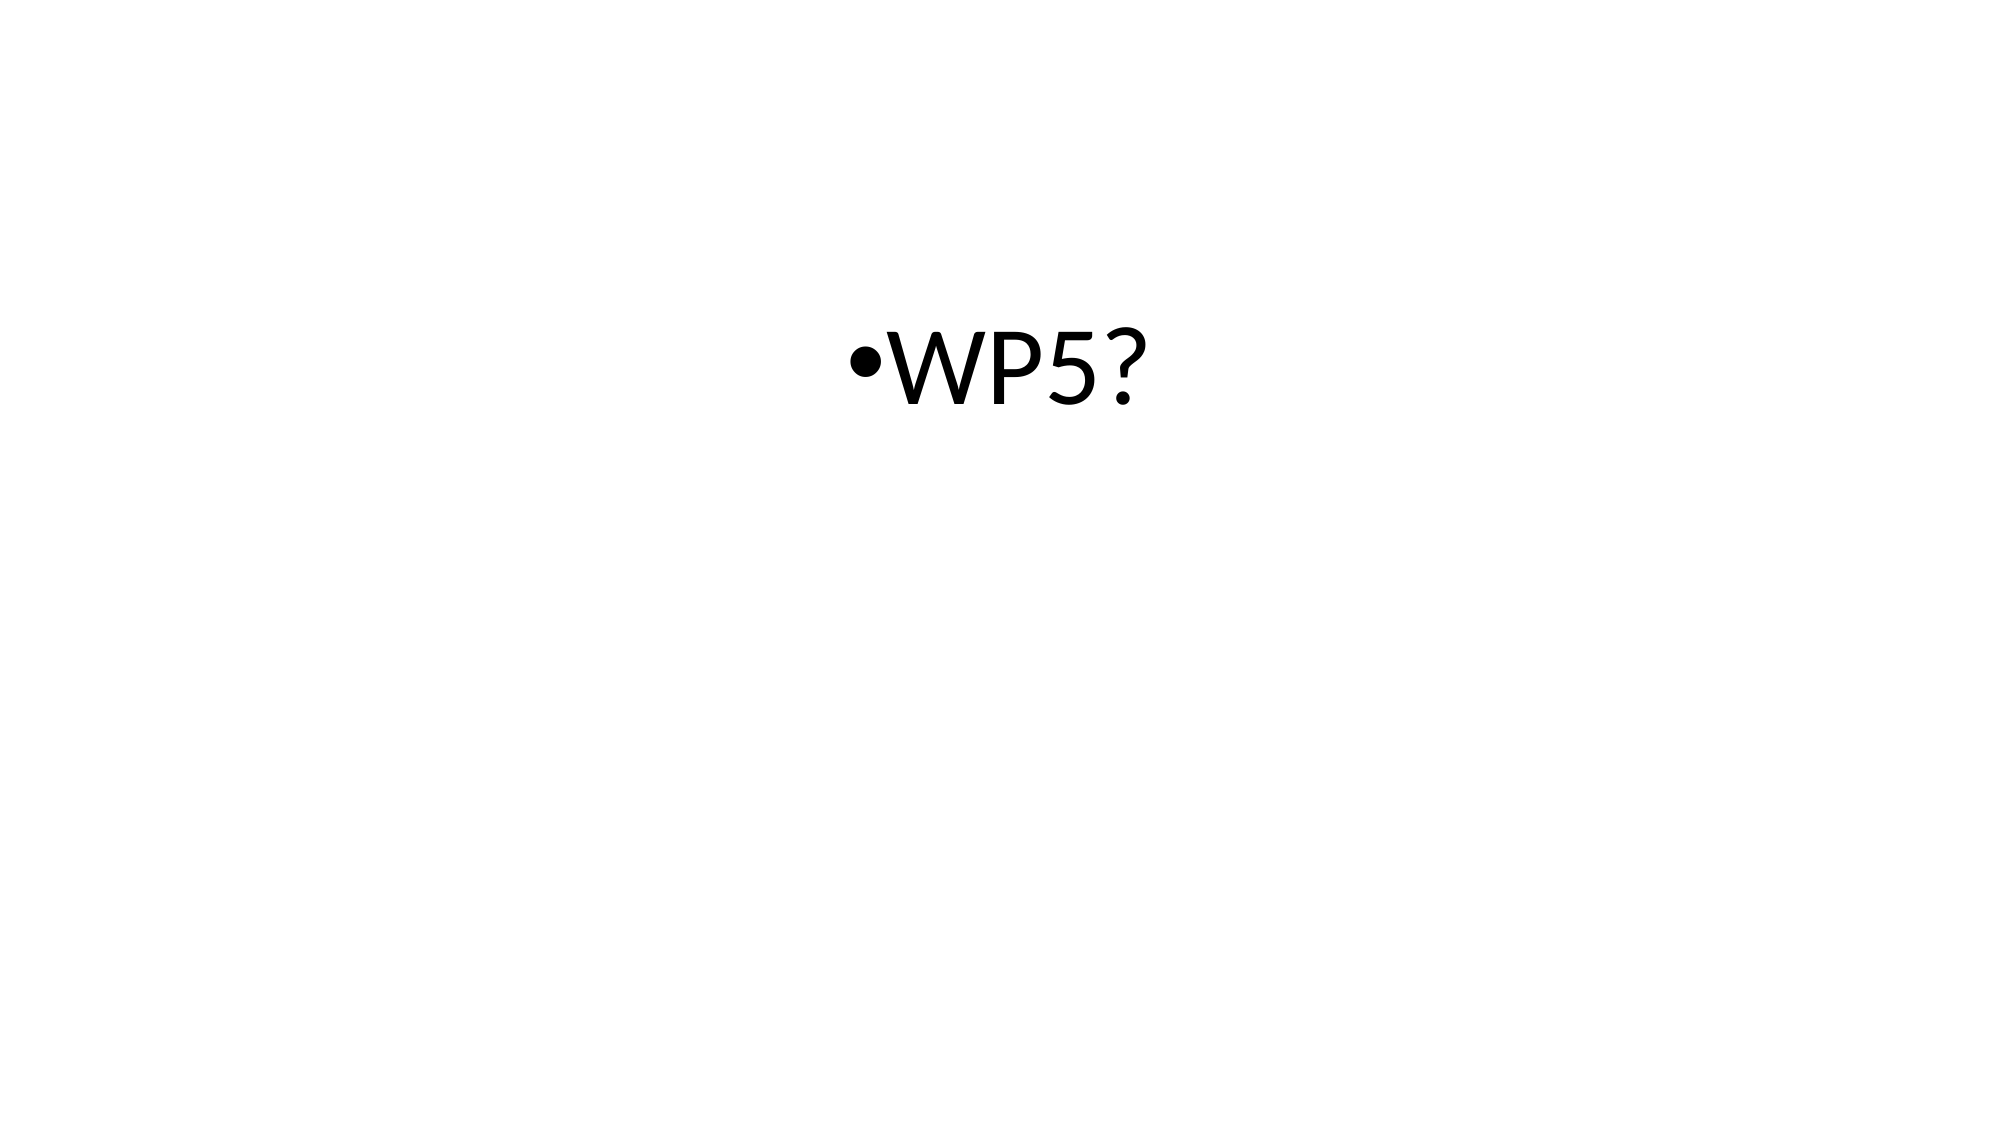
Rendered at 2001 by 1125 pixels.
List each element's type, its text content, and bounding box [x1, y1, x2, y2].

list WP5? [137, 299, 1863, 1014]
